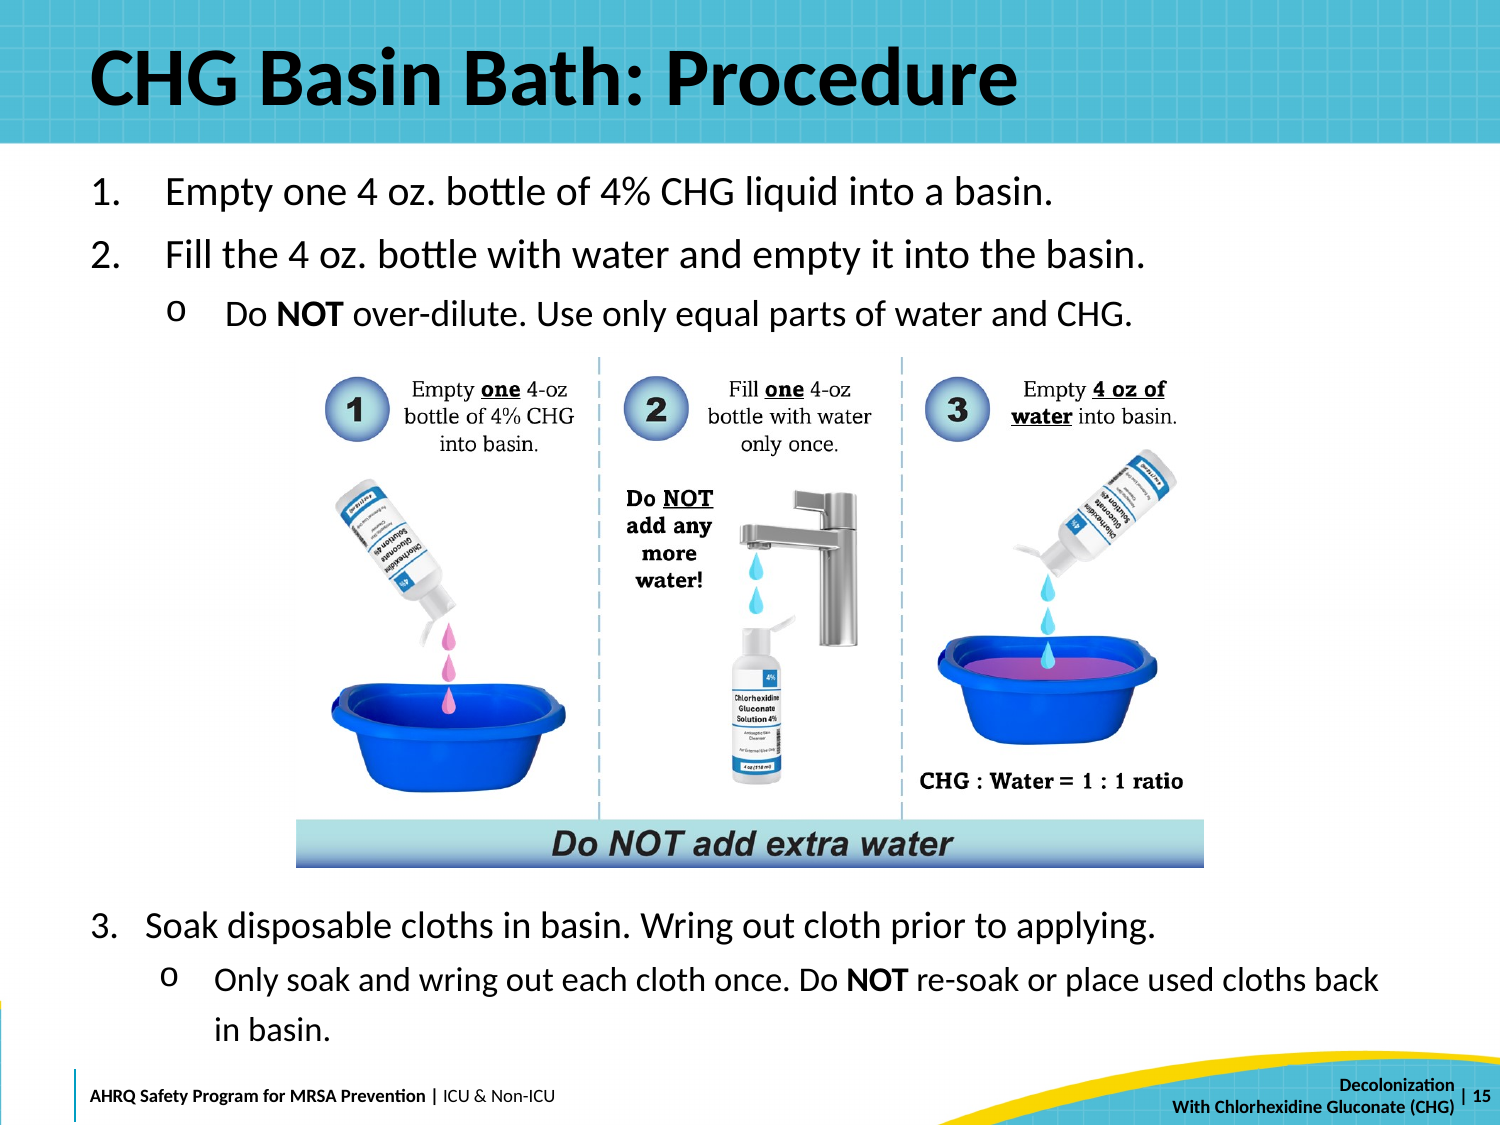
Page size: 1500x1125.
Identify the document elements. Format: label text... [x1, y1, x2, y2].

title CHG Basin Bath: Procedure [75, 0, 1425, 150]
list Empty one 4 oz. bottle of 4% CHG liquid into a basin. Fill the 4 oz. bottle with water and empty it into the basin. Do NOT over-dilute. Use only equal parts of water and CHG. [75, 156, 1425, 413]
slide_number | 15 [1455, 1065, 1500, 1125]
list Soak disposable cloths in basin. Wring out cloth prior to applying. Only soak and wring out each cloth once. Do NOT re-soak or place used cloths back in basin. [75, 883, 1425, 1068]
picture [0, 0, 1500, 1125]
